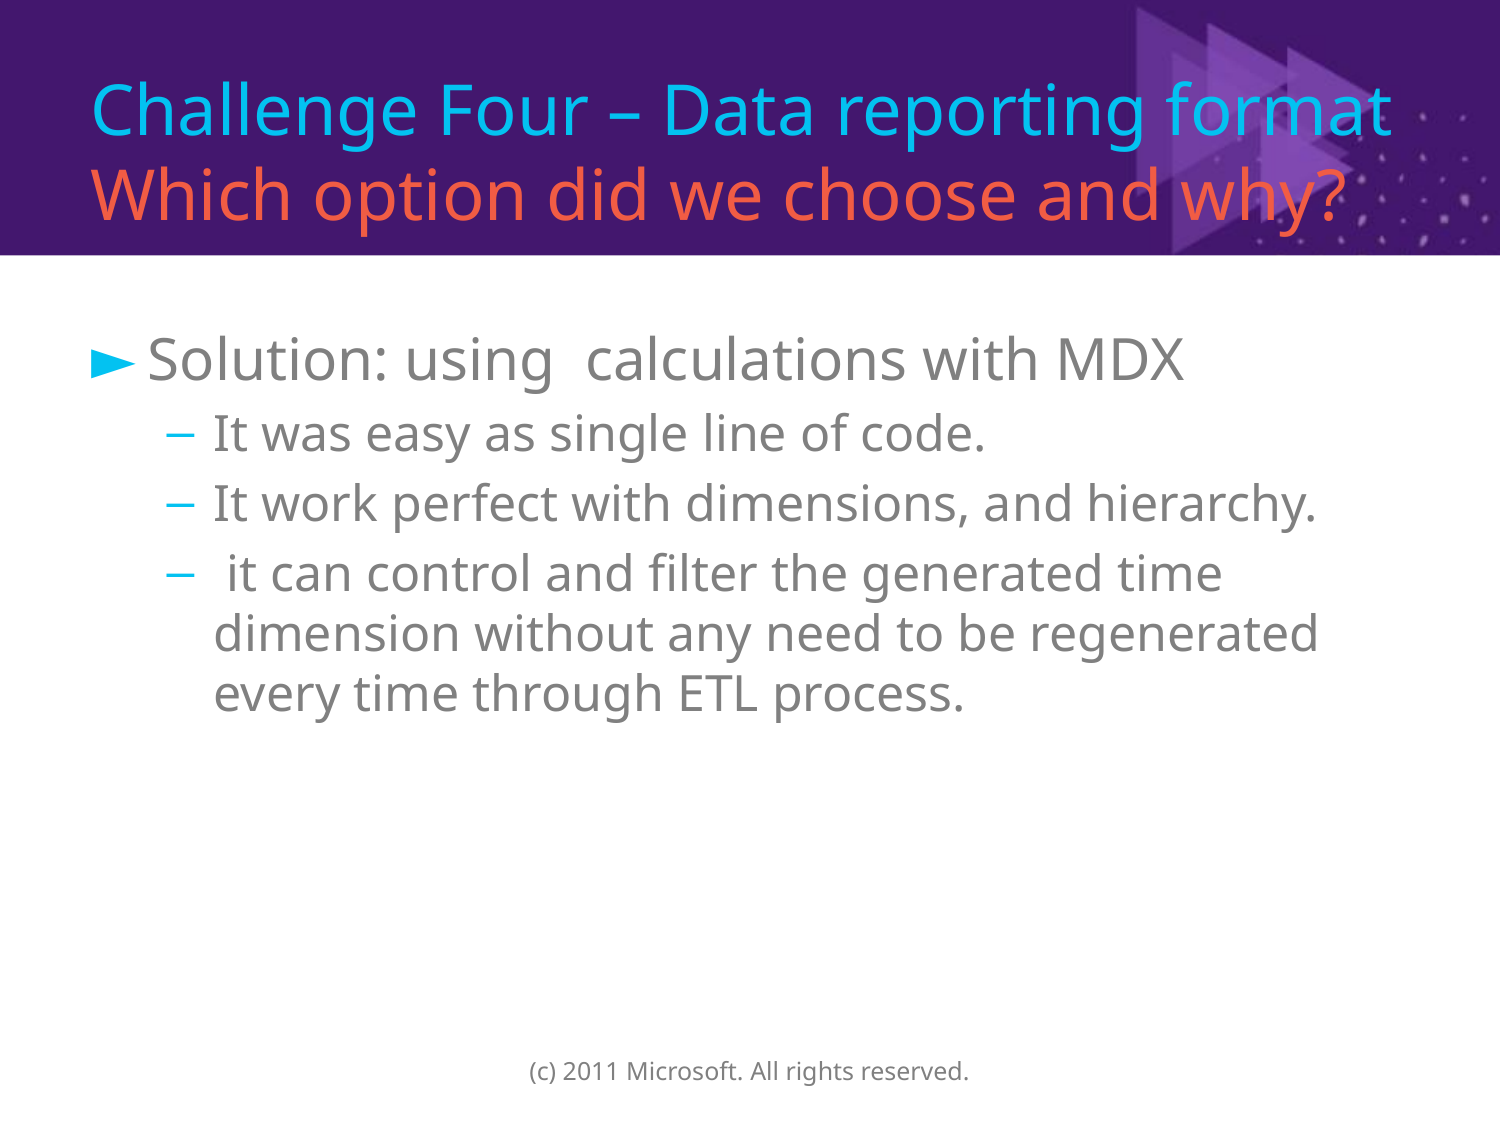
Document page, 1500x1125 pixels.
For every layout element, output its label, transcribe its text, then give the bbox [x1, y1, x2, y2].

title Challenge Four – Data reporting format Which option did we choose and why? [75, 56, 1425, 244]
picture [0, 0, 1500, 255]
list Solution: using calculations with MDX It was easy as single line of code. It work perfect with dimensions, and hierarchy. it can control and filter the generated time dimension without any need to be regenerated every time through ETL process. [76, 314, 1427, 946]
footer (c) 2011 Microsoft. All rights reserved. [512, 1042, 988, 1103]
